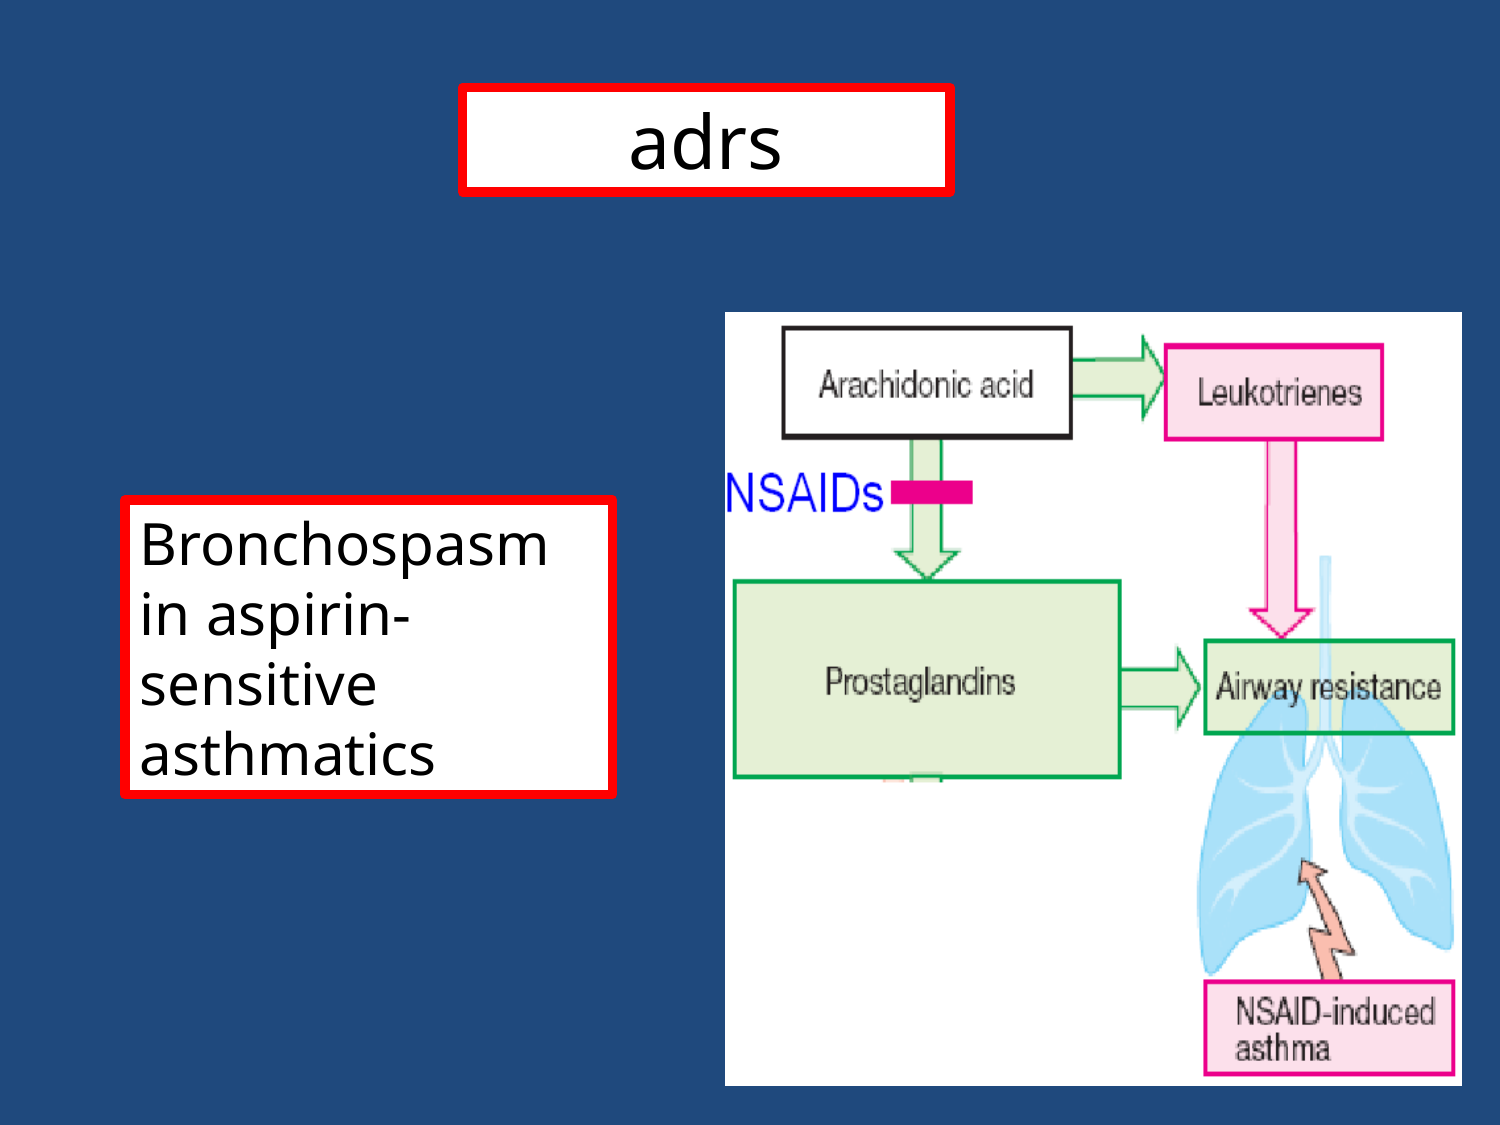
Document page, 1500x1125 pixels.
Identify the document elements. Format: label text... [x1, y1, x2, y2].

text_box adrs [462, 87, 950, 193]
text_box Bronchospasm in aspirin- sensitive asthmatics [125, 499, 613, 795]
picture [724, 312, 1462, 1087]
